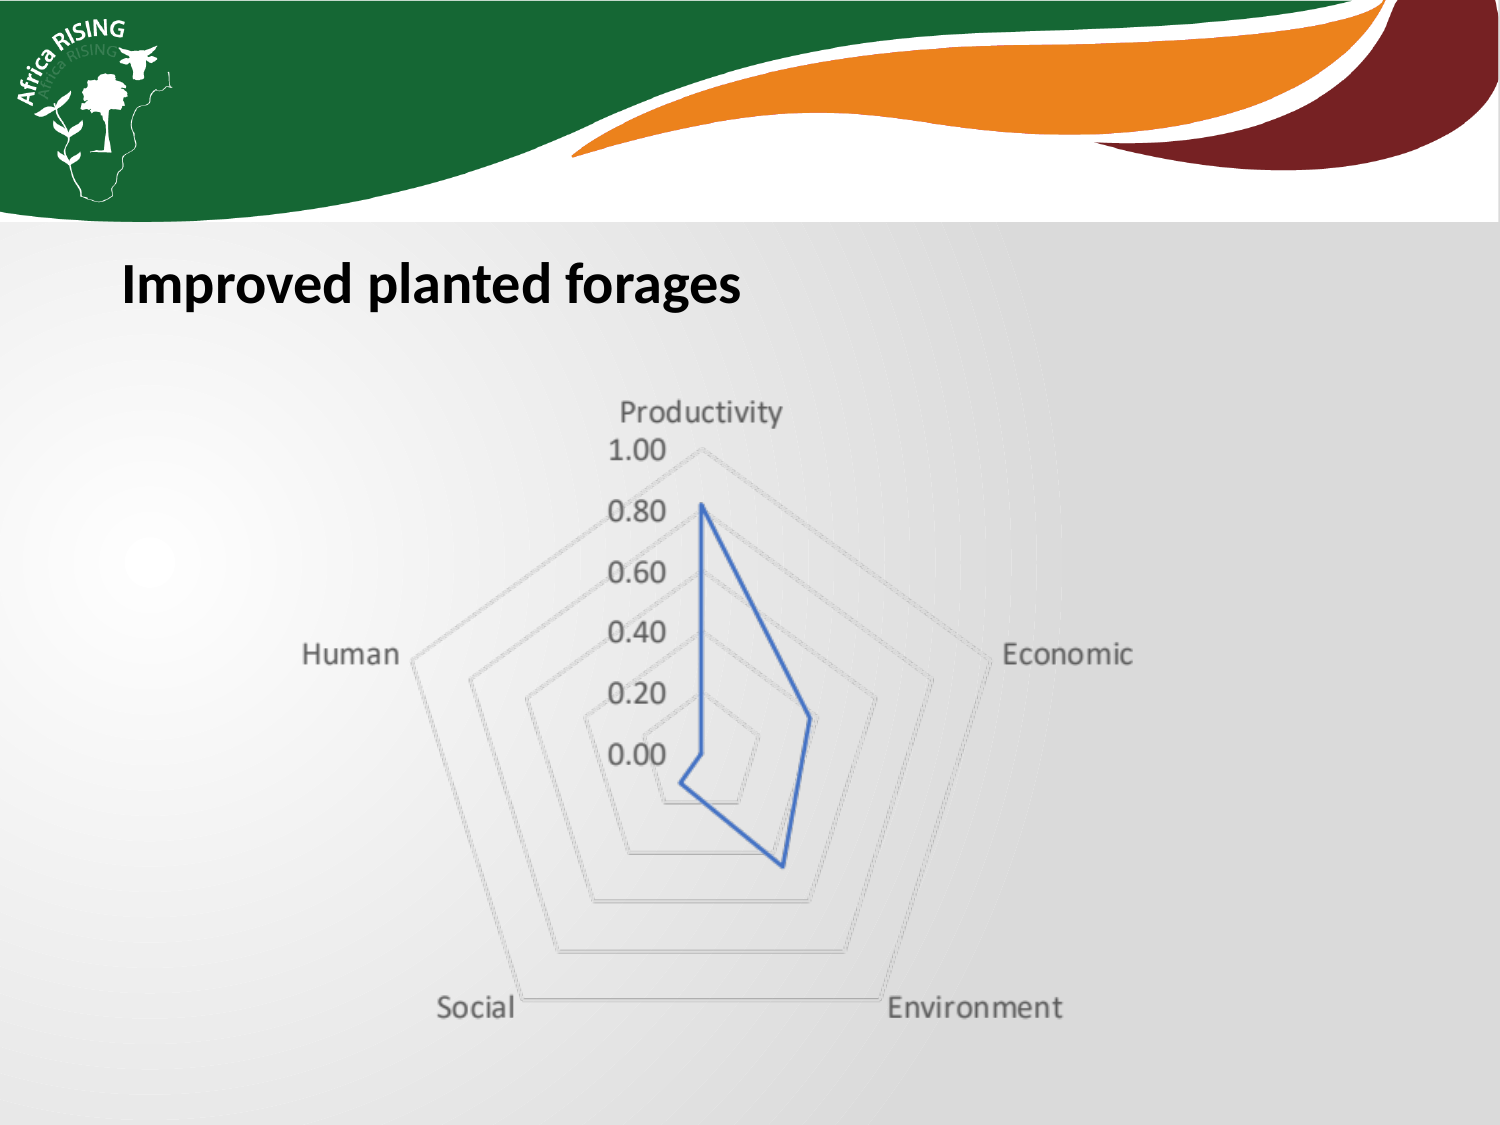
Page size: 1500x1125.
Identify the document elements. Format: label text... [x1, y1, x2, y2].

picture [0, 0, 1499, 222]
picture [186, 377, 1213, 1125]
list Improved planted forages [87, 237, 1363, 313]
